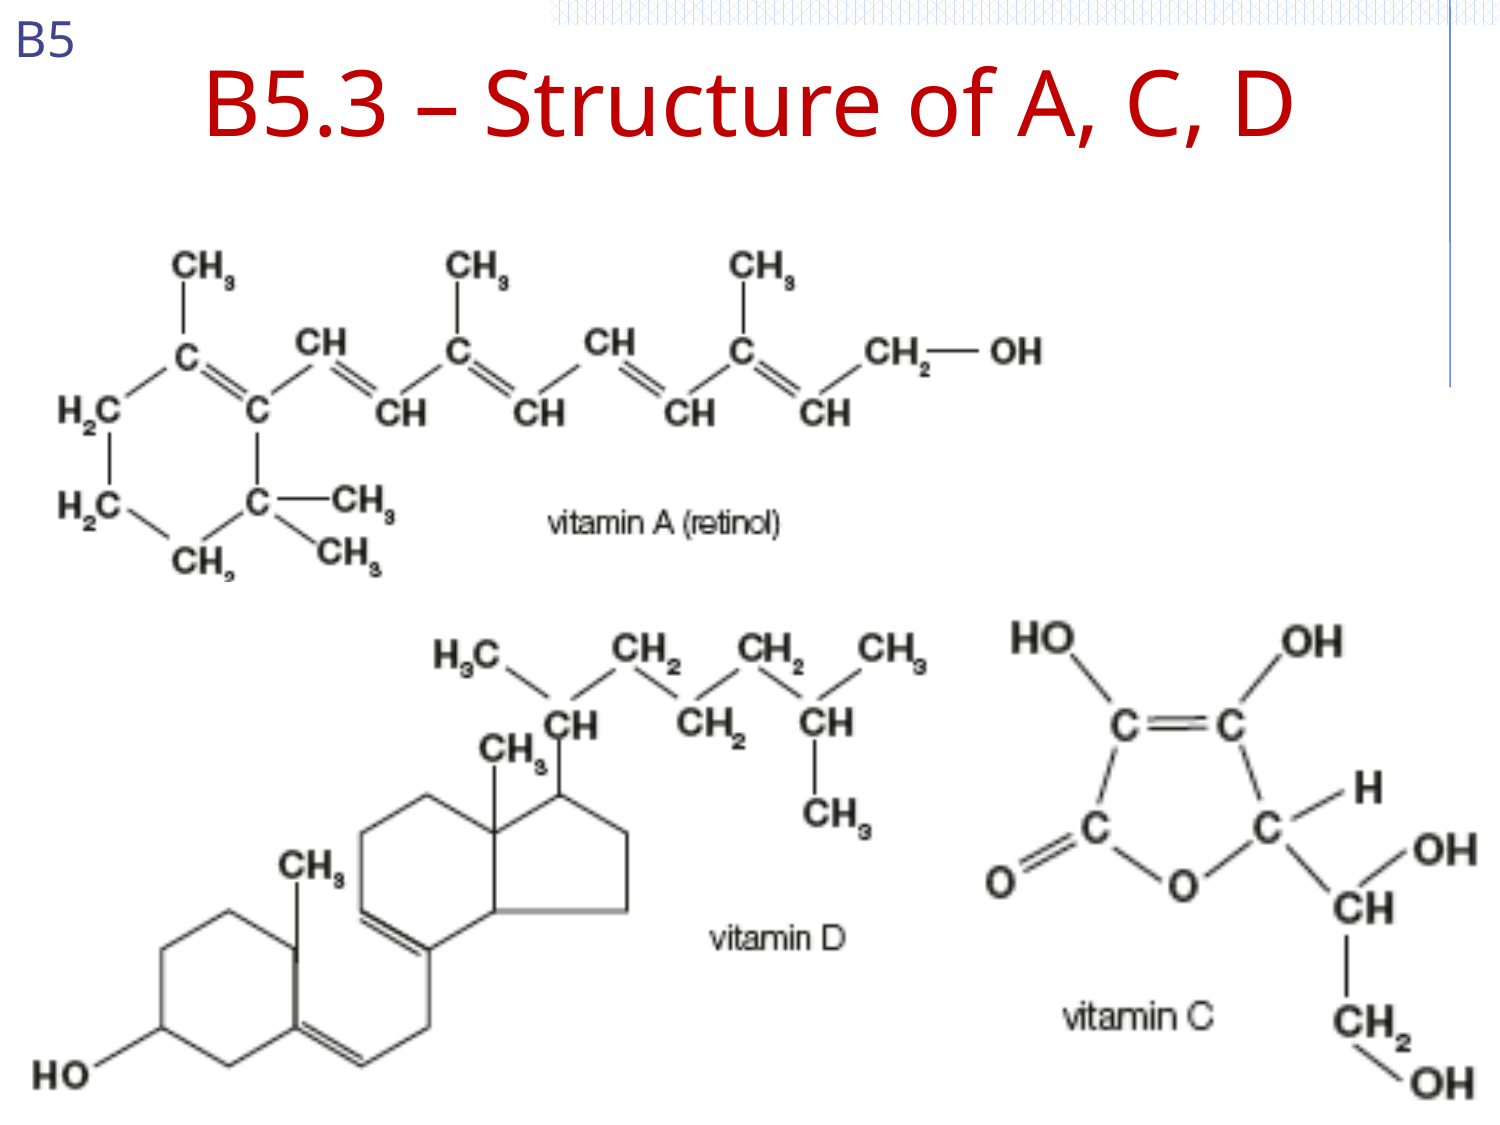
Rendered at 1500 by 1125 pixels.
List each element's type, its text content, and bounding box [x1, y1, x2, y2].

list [29, 184, 1063, 581]
title B5.3 – Structure of A, C, D [37, 24, 1463, 163]
picture [2, 582, 1500, 1125]
